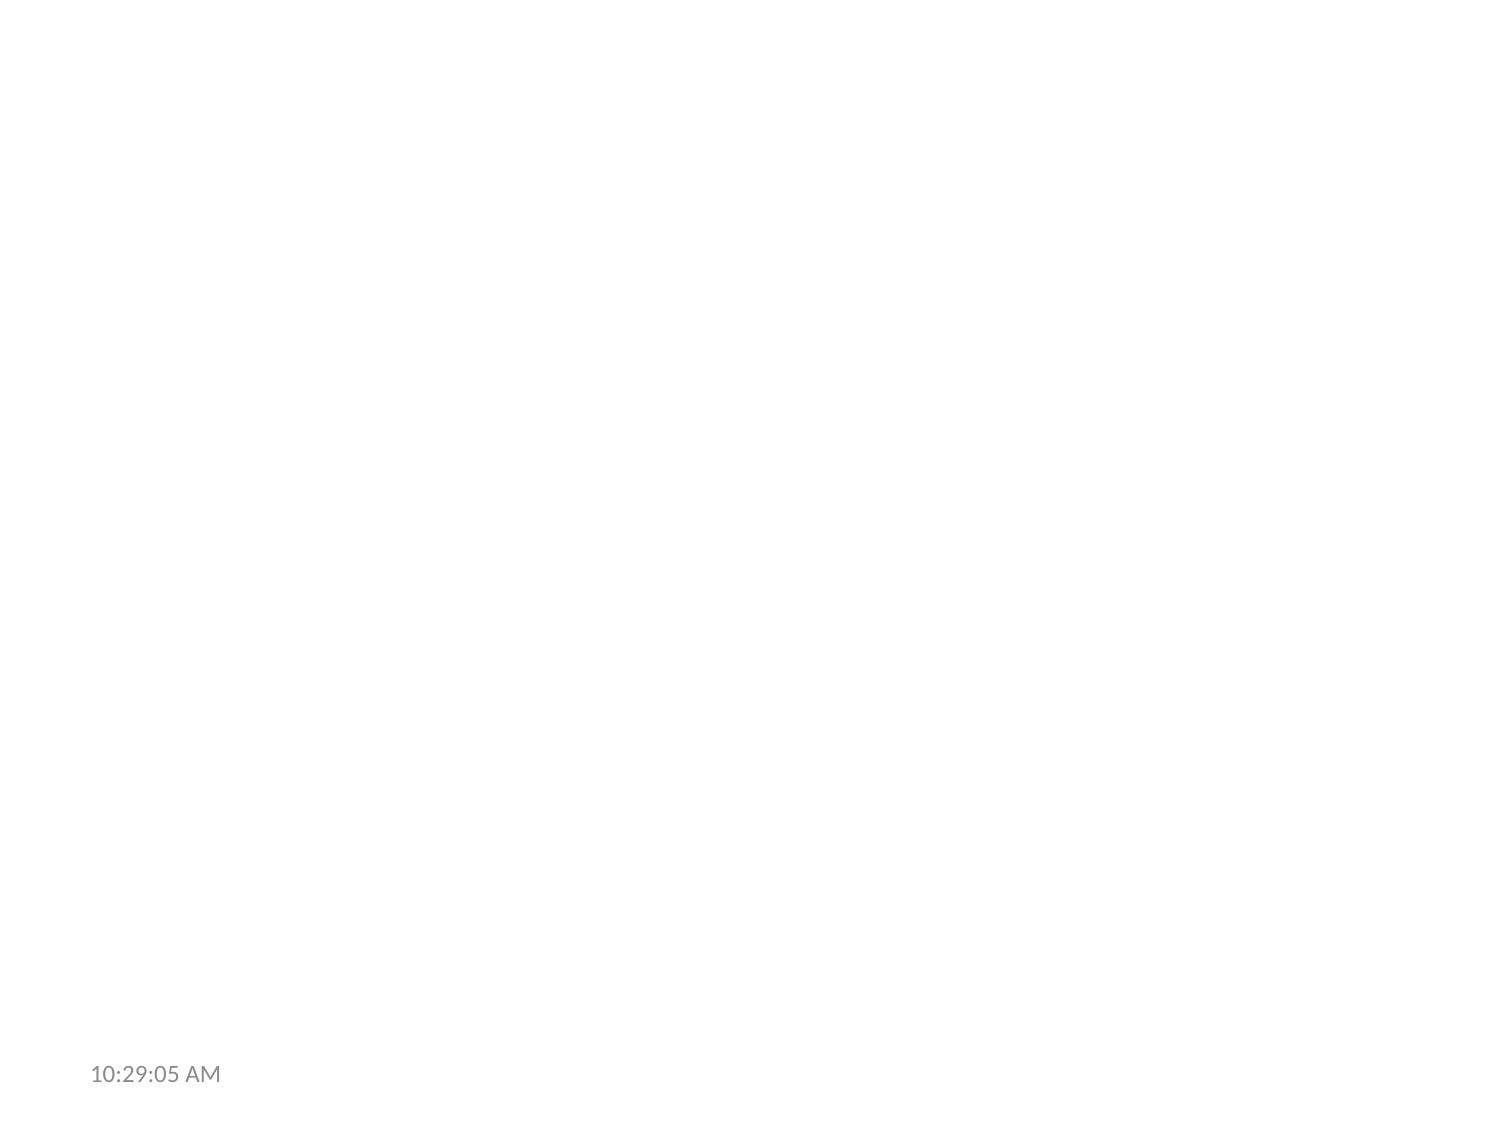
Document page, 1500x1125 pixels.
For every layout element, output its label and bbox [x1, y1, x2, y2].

slide_number [75, 1042, 425, 1103]
